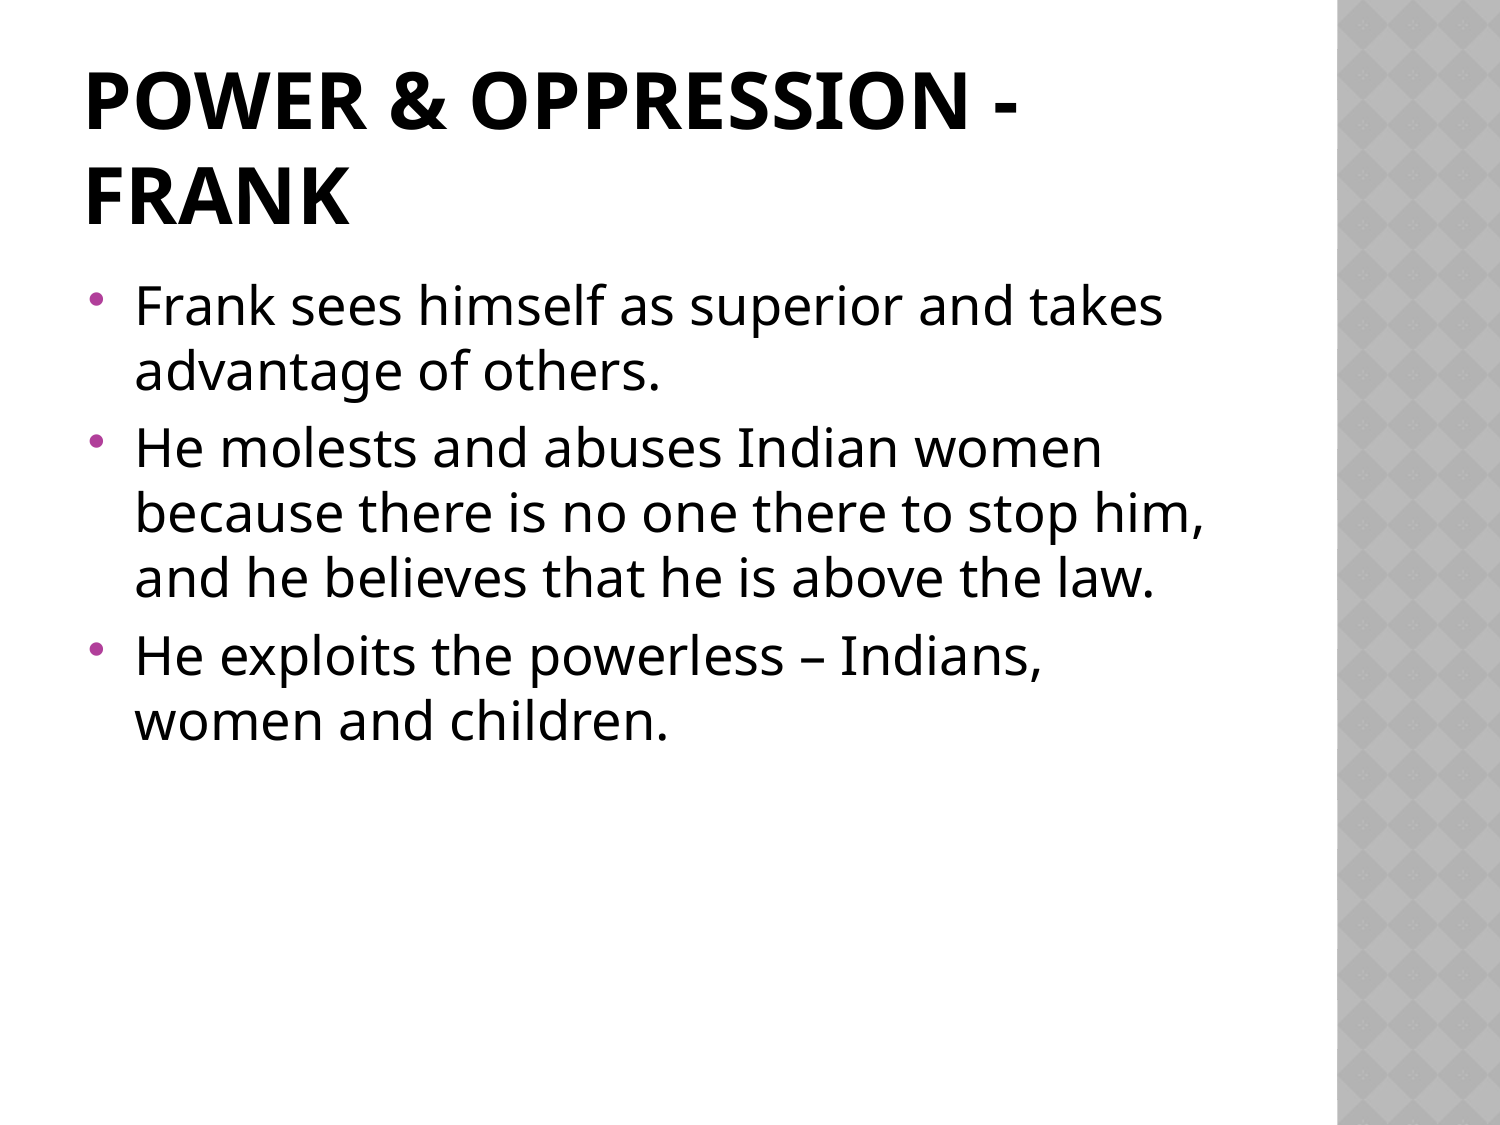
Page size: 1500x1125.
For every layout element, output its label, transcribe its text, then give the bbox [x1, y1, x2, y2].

list Frank sees himself as superior and takes advantage of others. He molests and abuses Indian women because there is no one there to stop him, and he believes that he is above the law. He exploits the powerless – Indians, women and children. [75, 264, 1263, 1059]
title Power & oppression - Frank [75, 52, 1263, 240]
